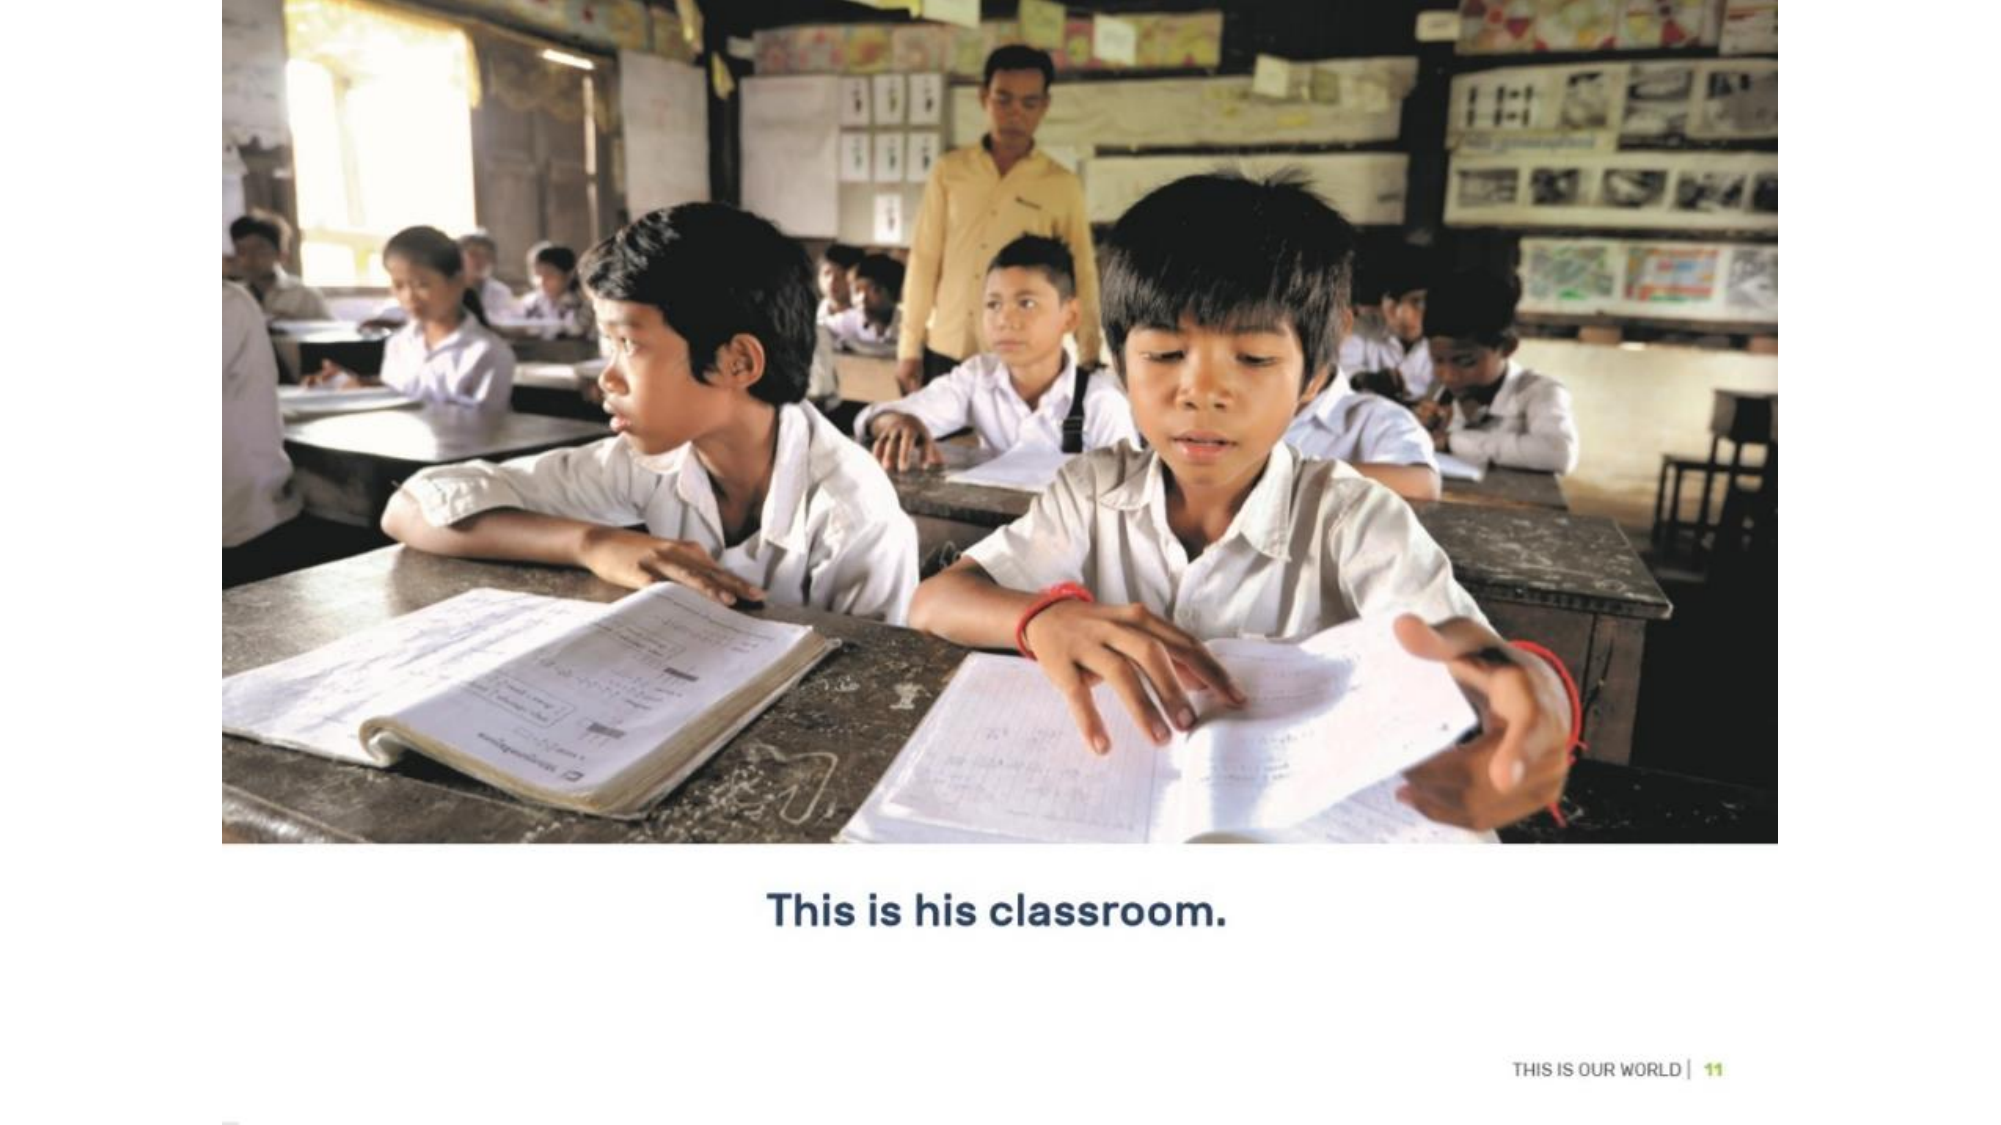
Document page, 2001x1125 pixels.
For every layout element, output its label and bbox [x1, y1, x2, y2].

picture [222, 0, 1778, 1125]
